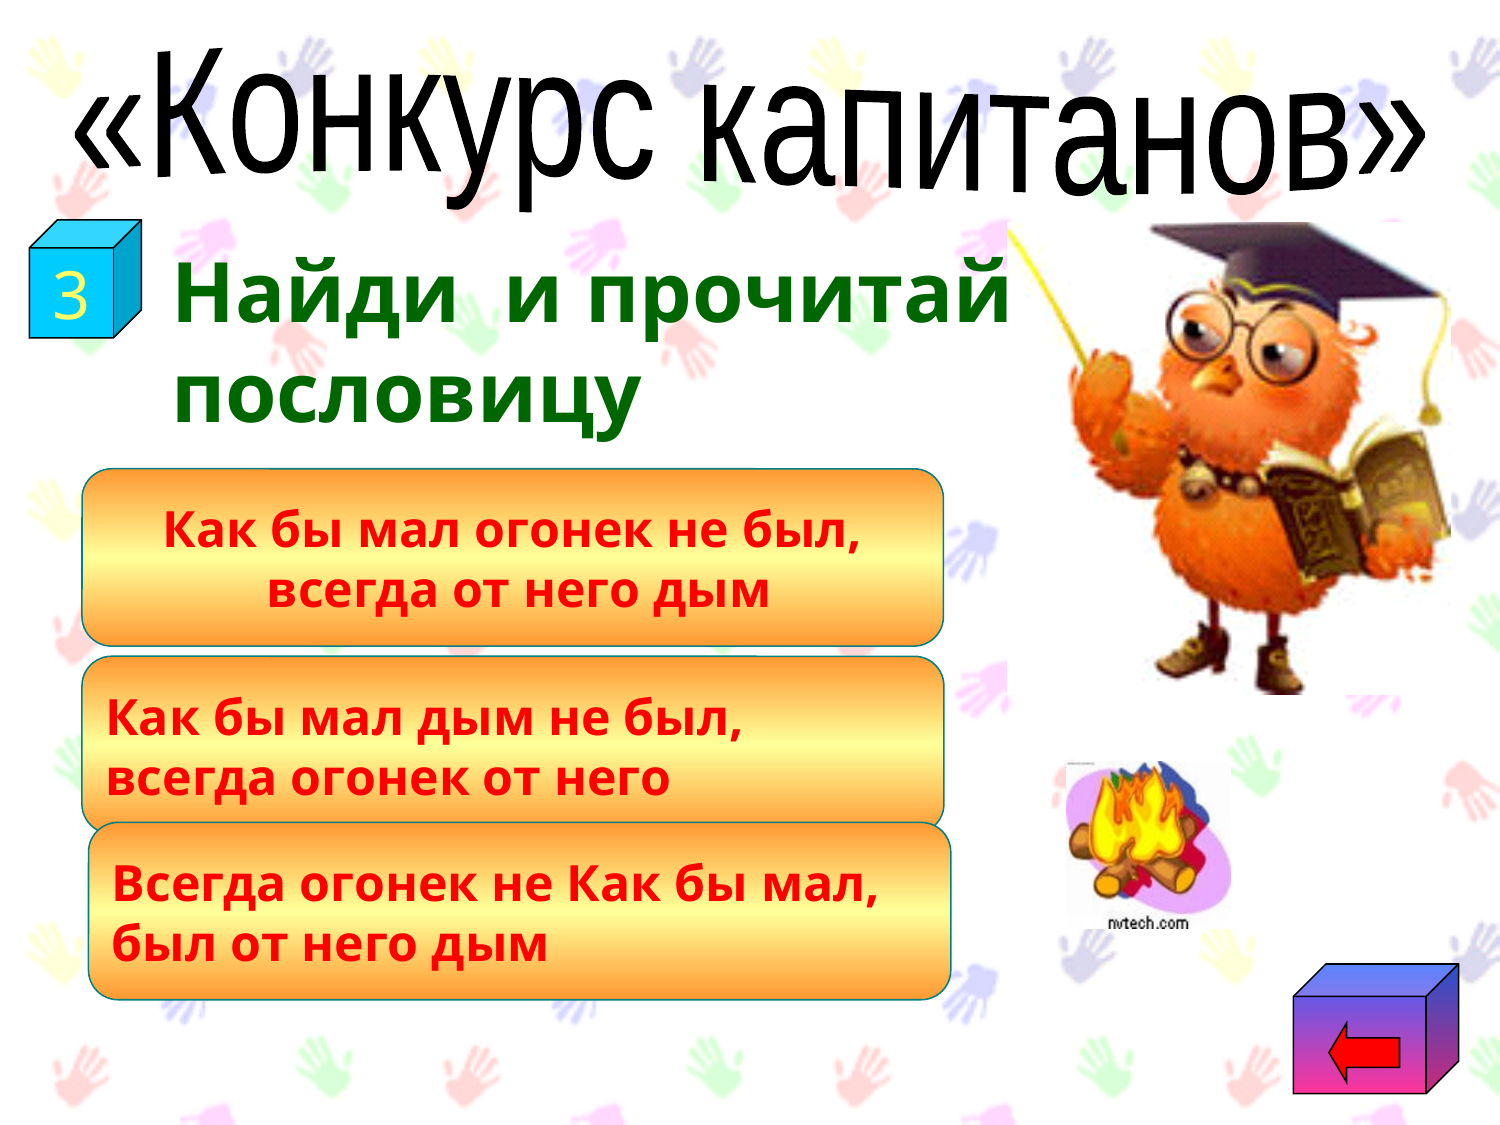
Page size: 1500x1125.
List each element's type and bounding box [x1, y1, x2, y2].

text_box [1293, 963, 1459, 1094]
picture [0, 0, 1500, 1125]
